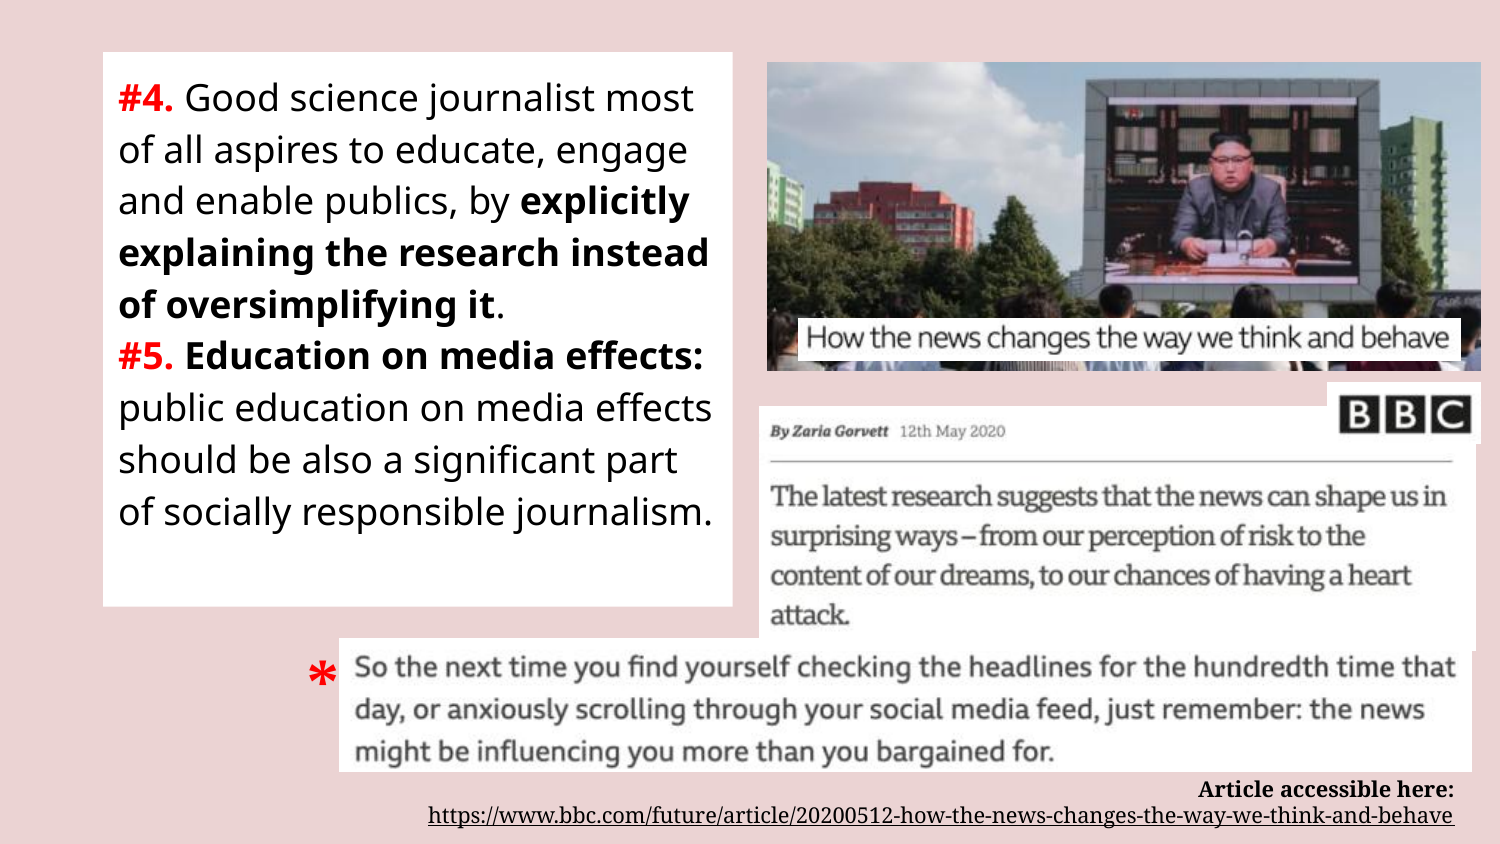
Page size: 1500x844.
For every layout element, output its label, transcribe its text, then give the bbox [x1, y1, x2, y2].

picture [767, 62, 1481, 372]
picture [339, 382, 1481, 772]
text_box * [292, 638, 338, 729]
text_box Article accessible here: https://www.bbc.com/future/article/20200512-how-the-news-changes-the-way-we-think-and-behave [332, 767, 1476, 839]
list #4. Good science journalist most of all aspires to educate, engage and enable publics, by explicitly explaining the research instead of oversimplifying it. #5. Education on media effects: public education on media effects should be also a significant part of socially responsible journalism. [103, 52, 733, 607]
